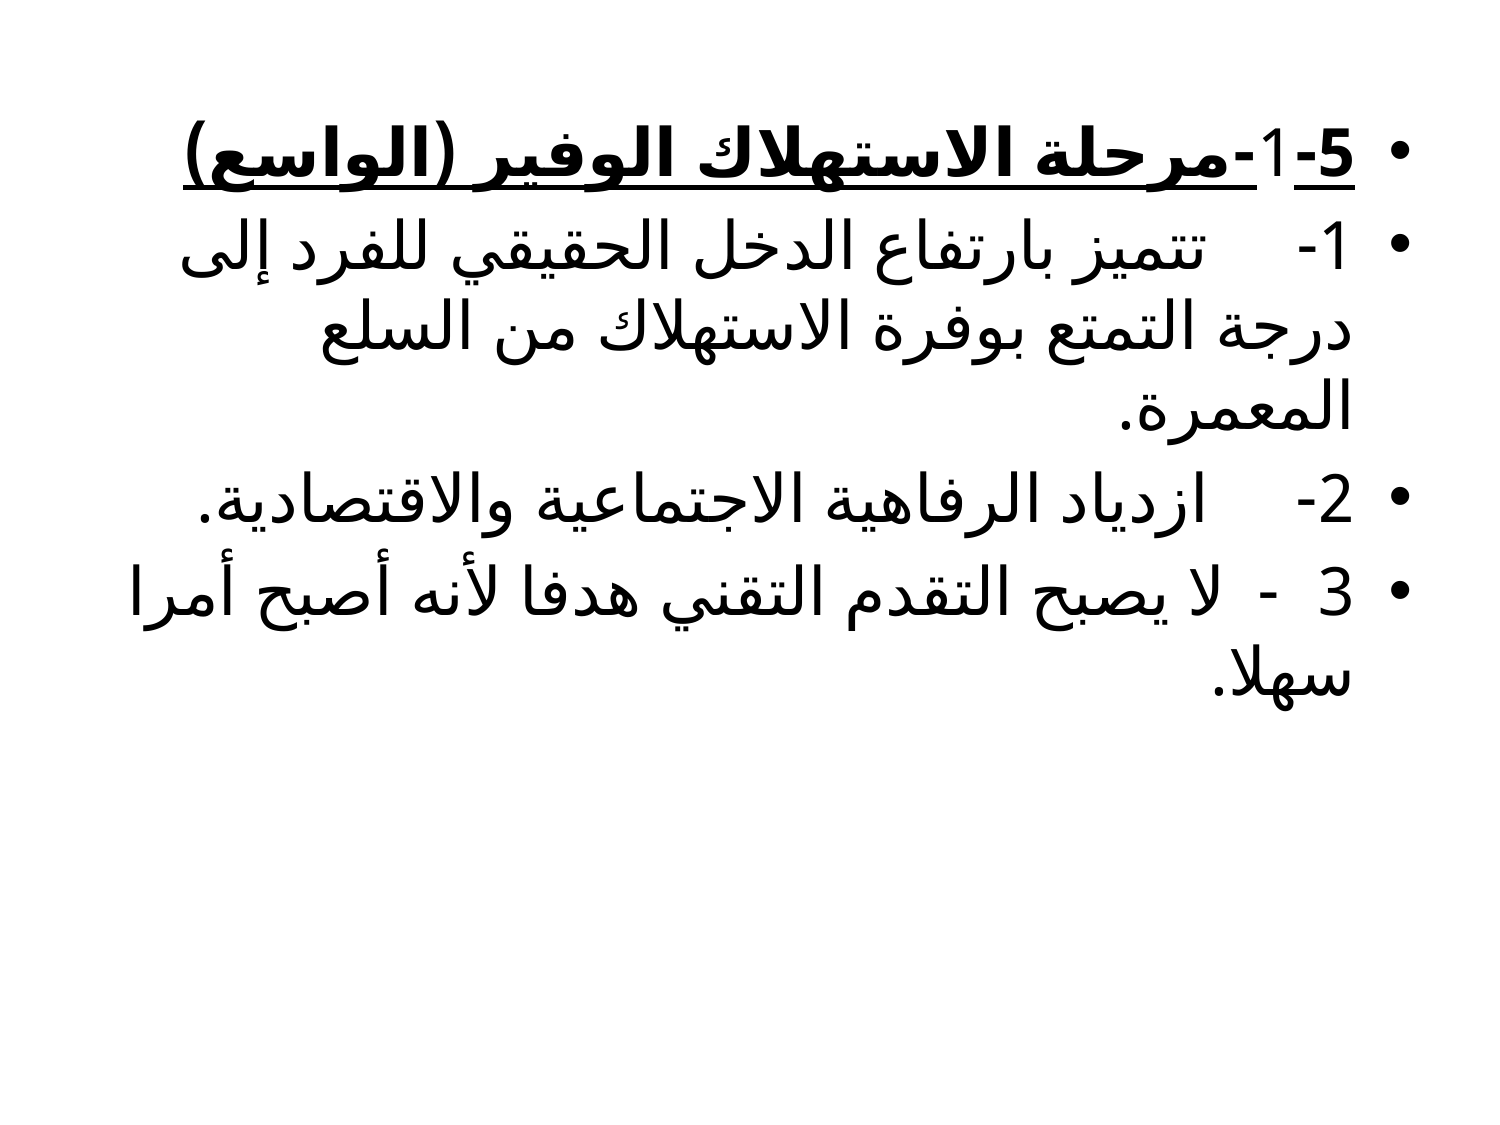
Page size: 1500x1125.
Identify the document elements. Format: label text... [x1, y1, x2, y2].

list 1-5-مرحلة الاستهلاك الوفير (الواسع) 1- تتميز بارتفاع الدخل الحقيقي للفرد إلى درجة التمتع بوفرة الاستهلاك من السلع المعمرة. 2- ازدياد الرفاهية الاجتماعية والاقتصادية. 3- لا يصبح التقدم التقني هدفا لأنه أصبح أمرا سهلا. [76, 101, 1427, 1000]
